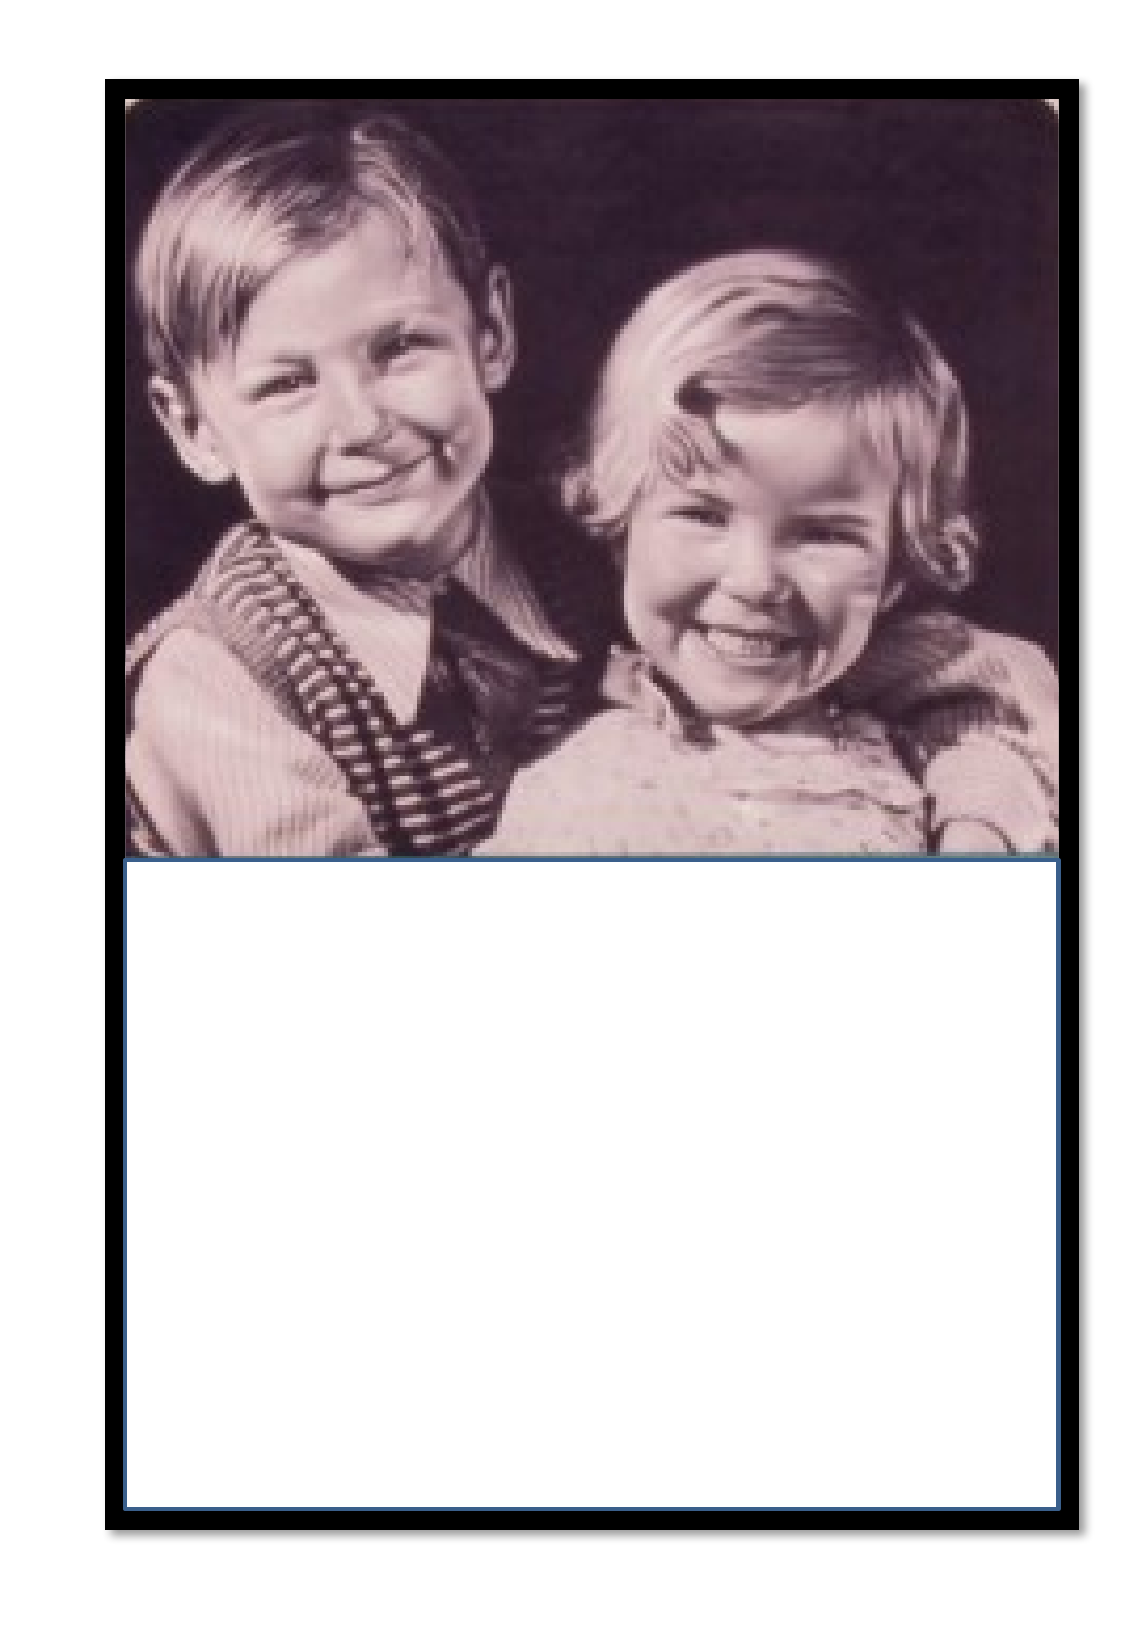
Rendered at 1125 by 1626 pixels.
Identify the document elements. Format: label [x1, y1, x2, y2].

picture [125, 99, 1059, 1510]
